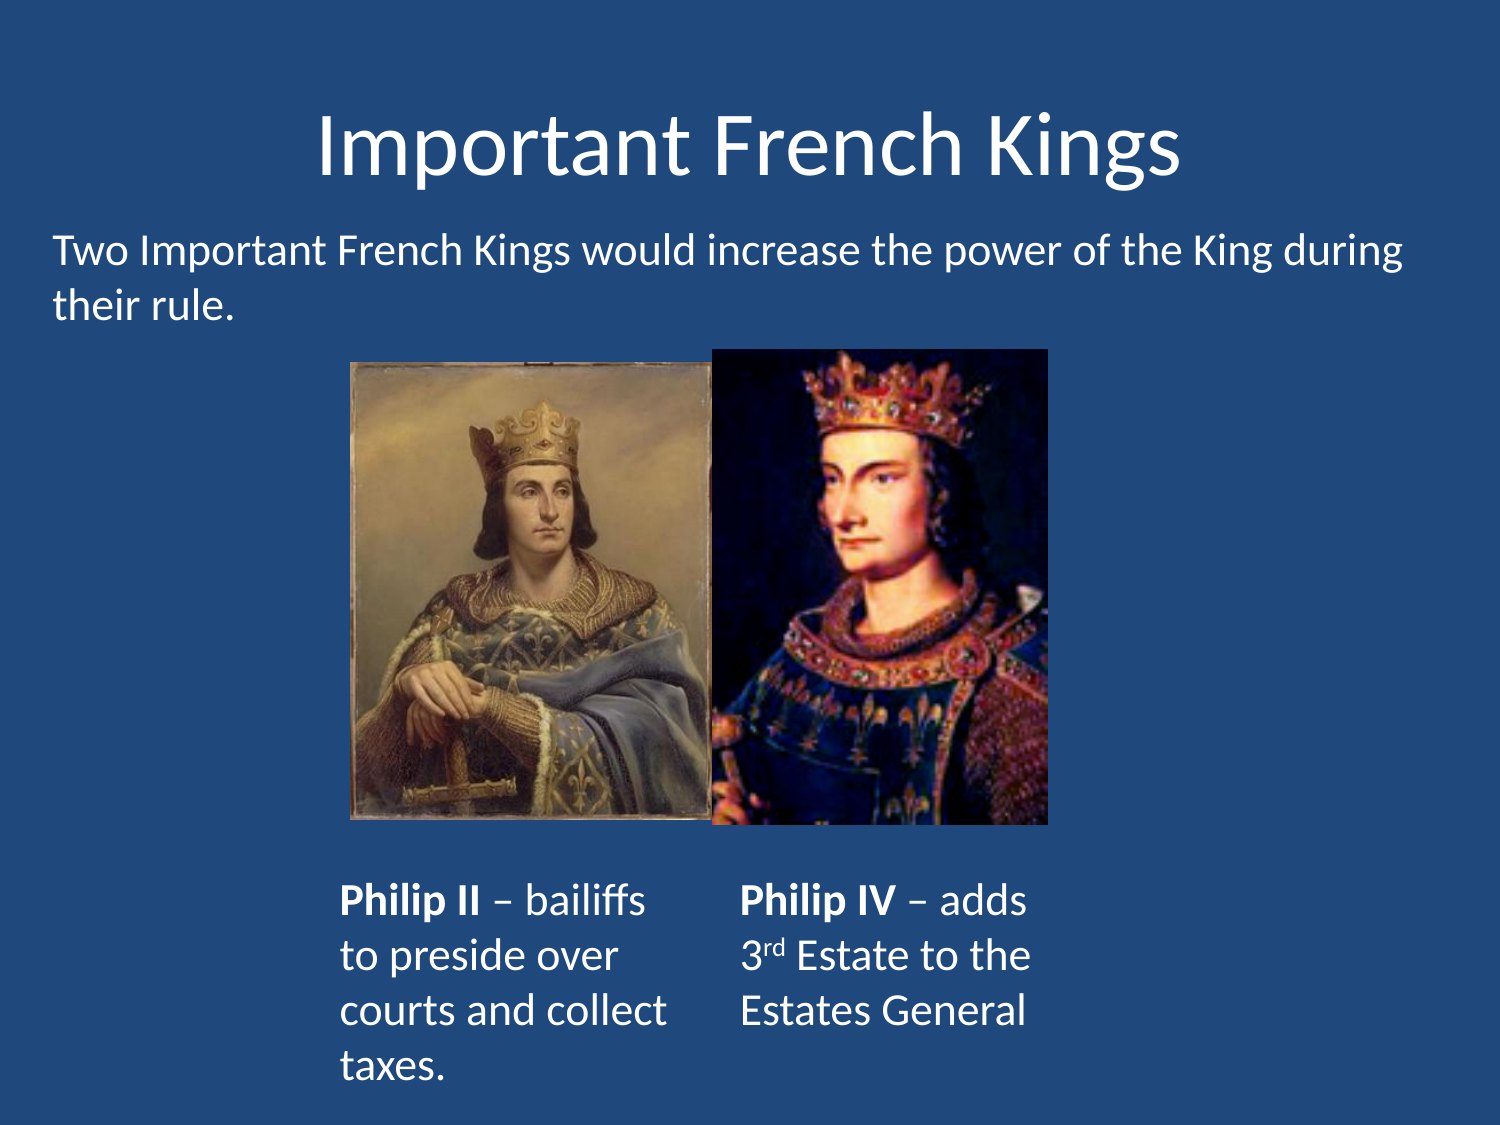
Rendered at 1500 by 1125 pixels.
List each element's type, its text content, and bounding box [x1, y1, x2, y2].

text_box Philip IV – adds 3rd Estate to the Estates General [725, 862, 1050, 1043]
text_box Two Important French Kings would increase the power of the King during their rule. [37, 212, 1463, 338]
title Important French Kings [75, 45, 1425, 212]
picture [349, 349, 1048, 826]
text_box Philip II – bailiffs to preside over courts and collect taxes. [324, 862, 688, 1098]
